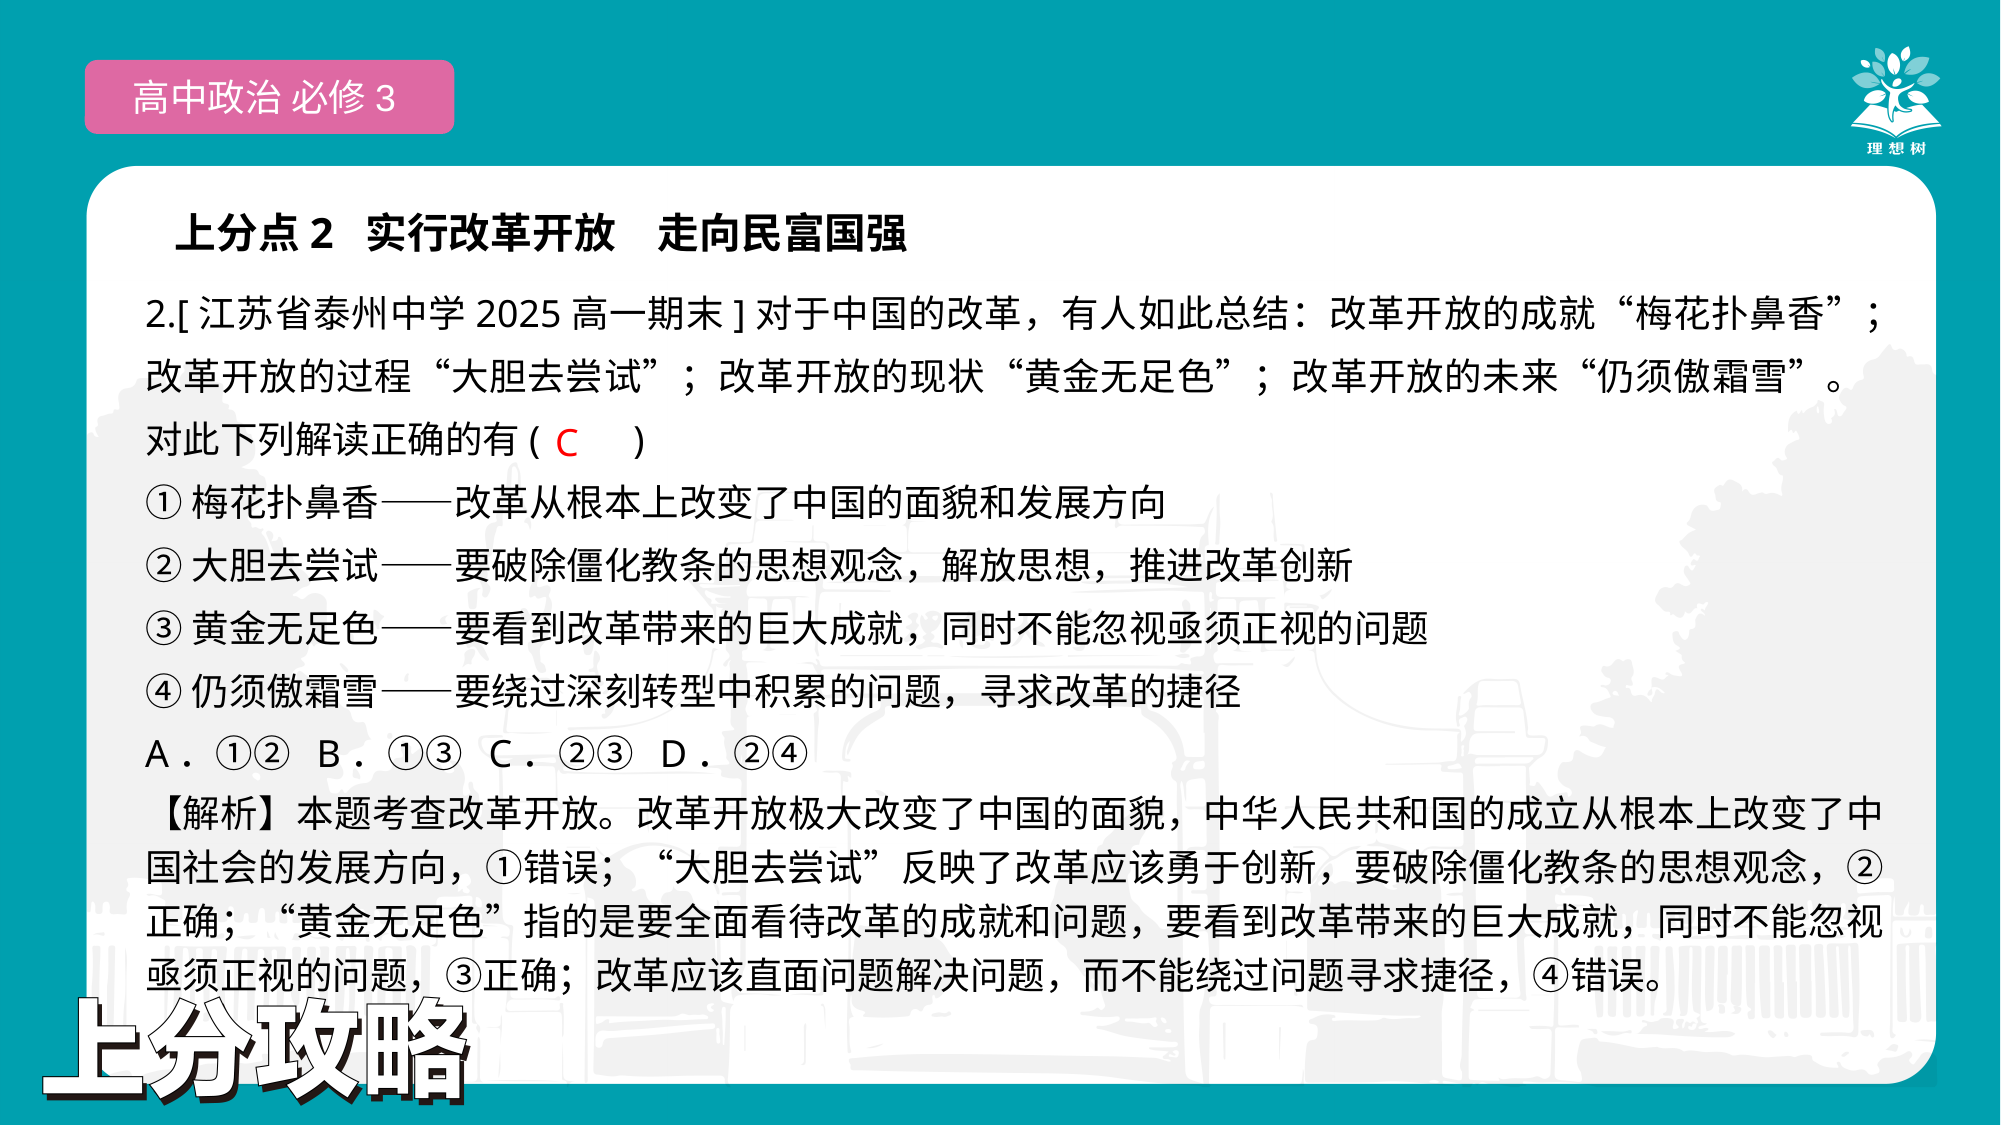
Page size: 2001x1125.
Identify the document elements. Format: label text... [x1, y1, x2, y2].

text_box 2.[江苏省泰州中学2025高一期末]对于中国的改革，有人如此总结：改革开放的成就“梅花扑鼻香”；改革开放的过程“大胆去尝试”；改革开放的现状“黄金无足色”；改革开放的未来“仍须傲霜雪”。对此下列解读正确的有( ) ①梅花扑鼻香——改革从根本上改变了中国的面貌和发展方向 ②大胆去尝试——要破除僵化教条的思想观念，解放思想，推进改革创新 ③黄金无足色——要看到改革带来的巨大成就，同时不能忽视亟须正视的问题 ④仍须傲霜雪——要绕过深刻转型中积累的问题，寻求改革的捷径 A．①② B．①③ C．②③ D．②④ [130, 264, 1880, 773]
text_box 【解析】本题考查改革开放。改革开放极大改变了中国的面貌，中华人民共和国的成立从根本上改变了中国社会的发展方向，①错误；“大胆去尝试”反映了改革应该勇于创新，要破除僵化教条的思想观念，②正确；“黄金无足色”指的是要全面看待改革的成就和问题，要看到改革带来的巨大成就，同时不能忽视亟须正视的问题，③正确；改革应该直面问题解决问题，而不能绕过问题寻求捷径，④错误。 [130, 773, 1899, 1005]
text_box C [530, 389, 648, 472]
text_box 上分点2 实行改革开放 走向民富国强 [159, 199, 1206, 264]
picture [0, 0, 2001, 1125]
text_box 高中政治 必修3 [83, 58, 456, 135]
